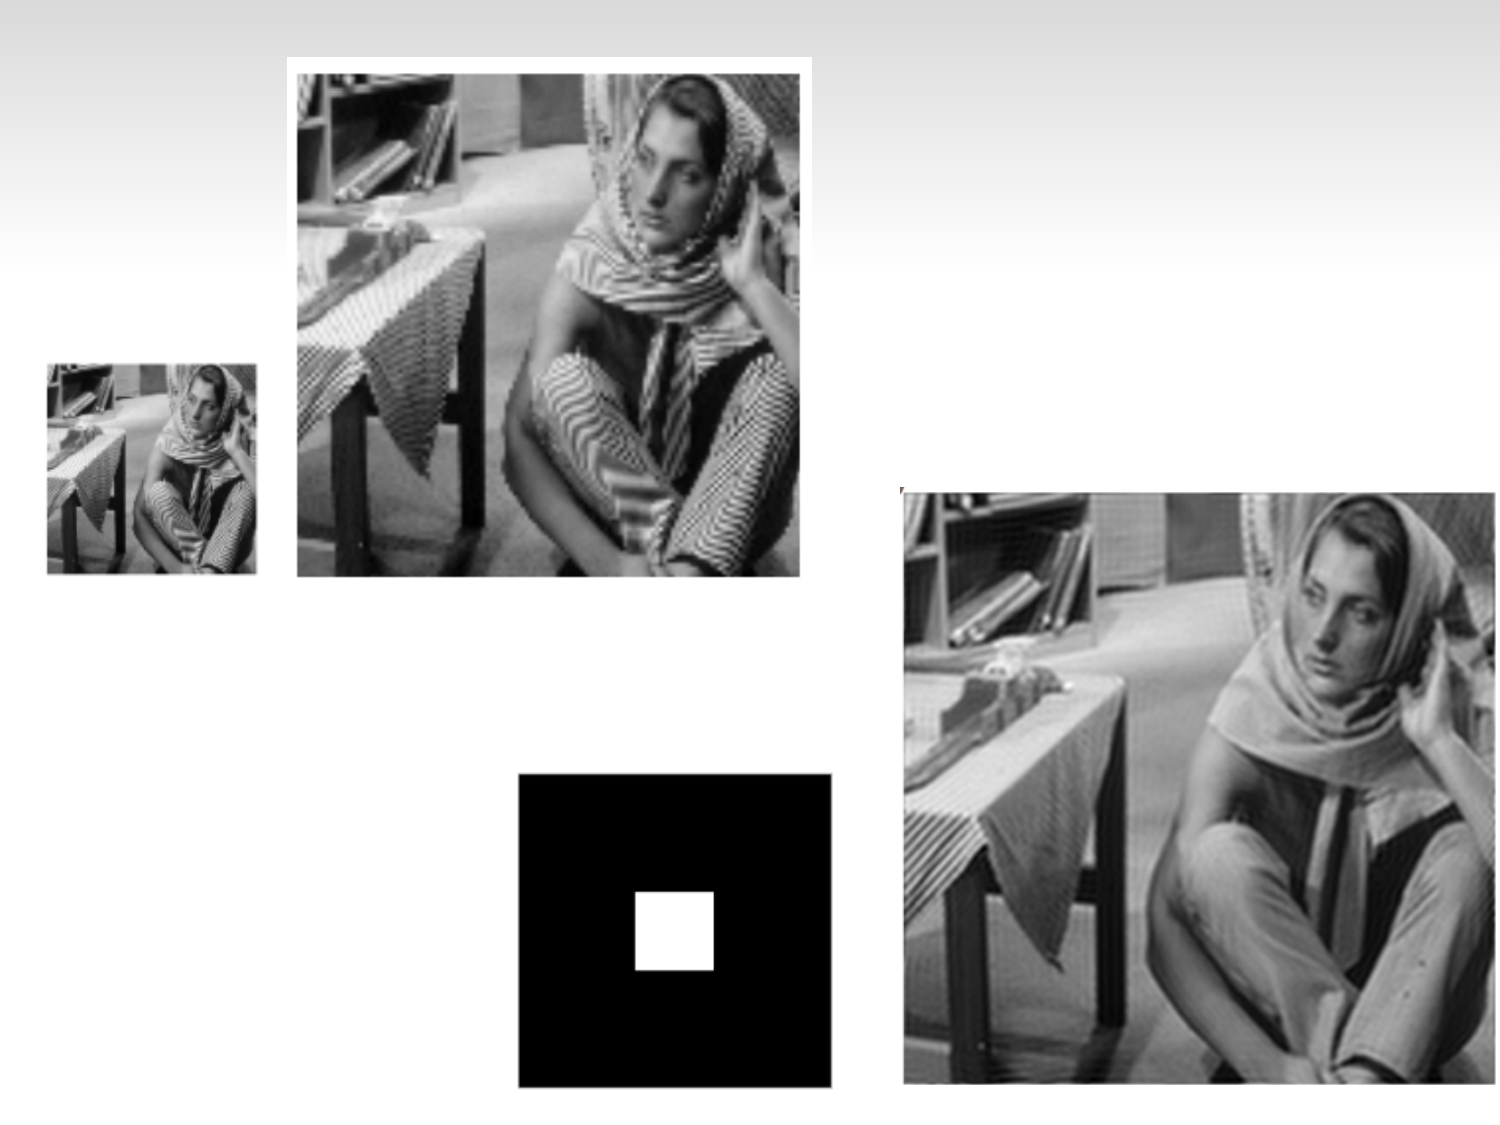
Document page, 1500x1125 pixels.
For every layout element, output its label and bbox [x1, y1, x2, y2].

picture [24, 342, 274, 588]
picture [512, 762, 844, 1102]
picture [287, 57, 812, 588]
picture [899, 487, 1500, 1097]
